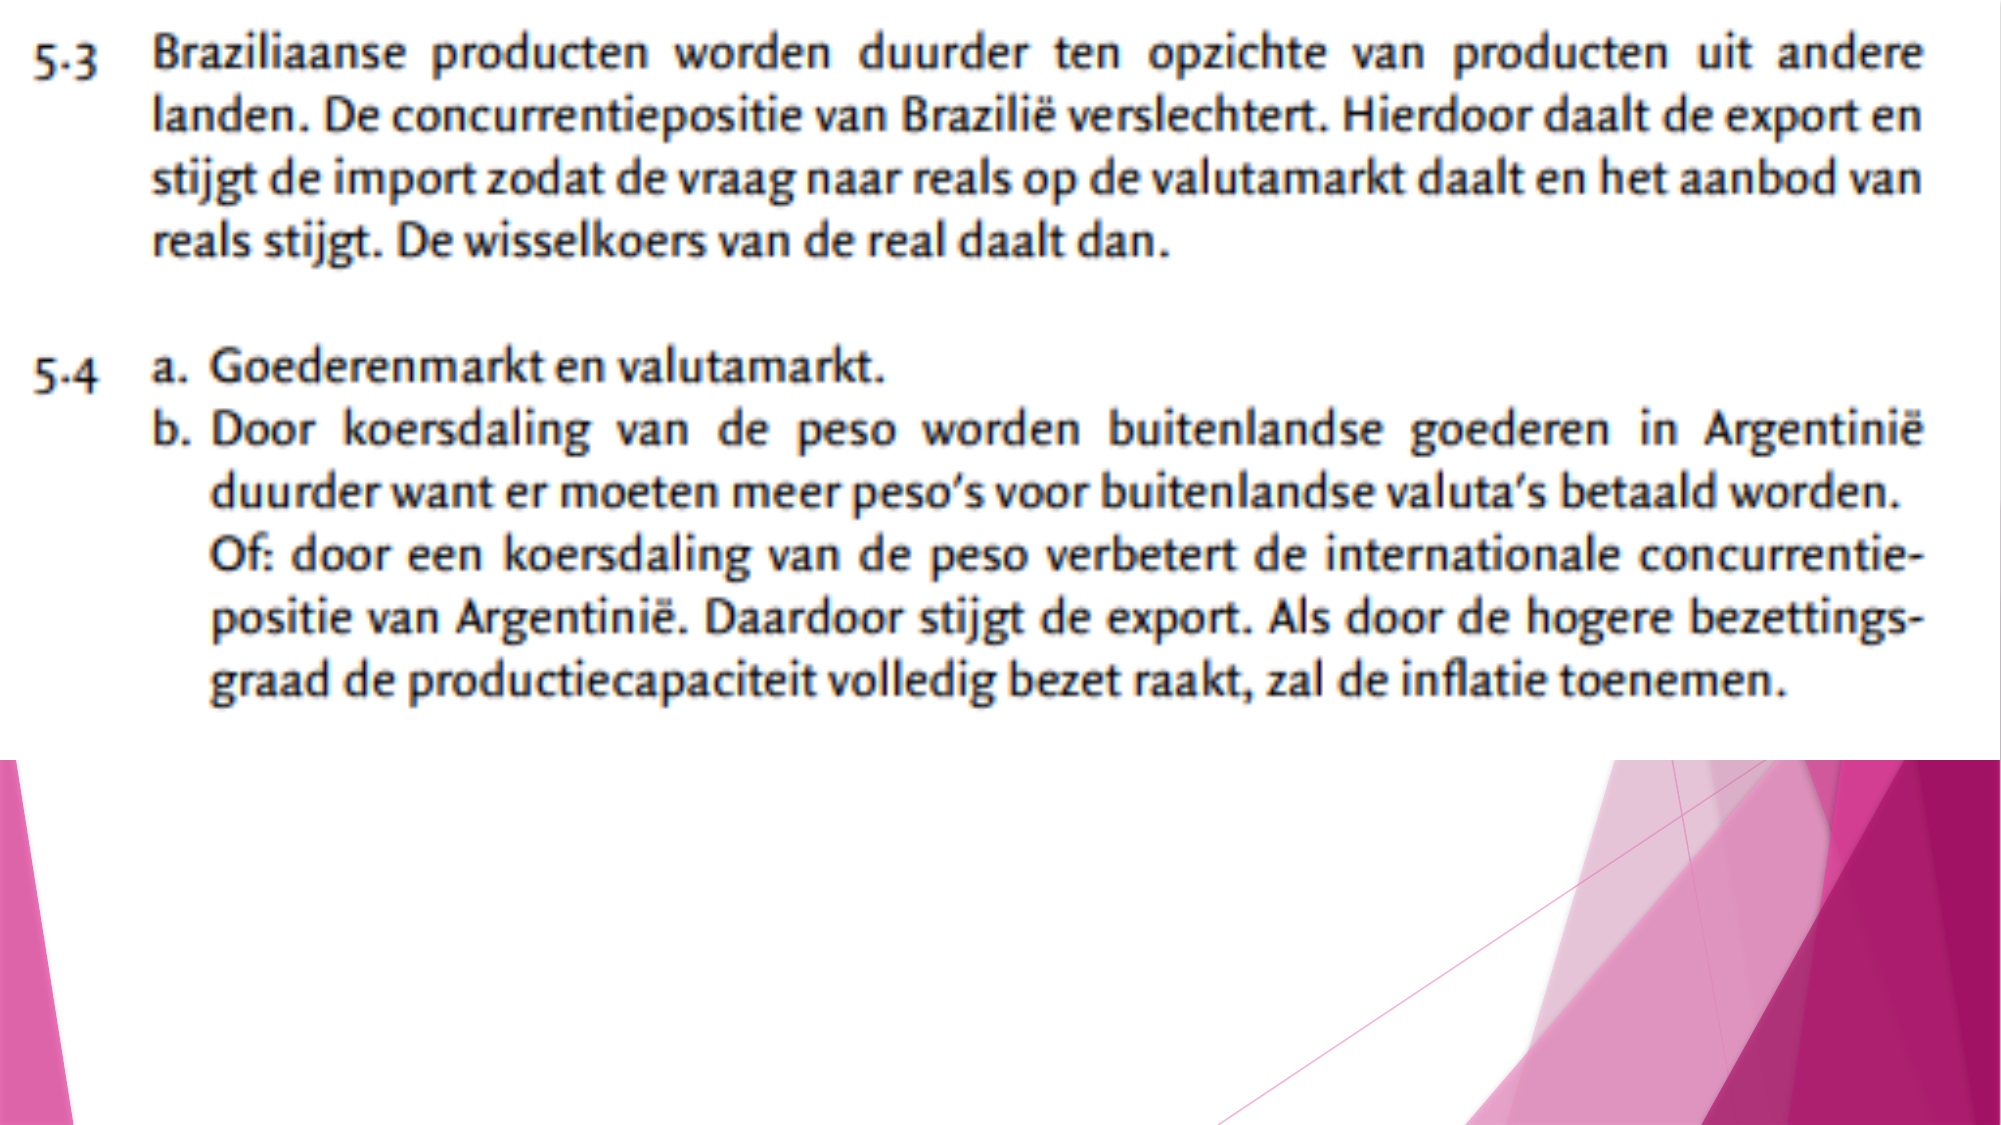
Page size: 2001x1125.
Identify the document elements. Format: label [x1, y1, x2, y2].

picture [0, 0, 2000, 760]
